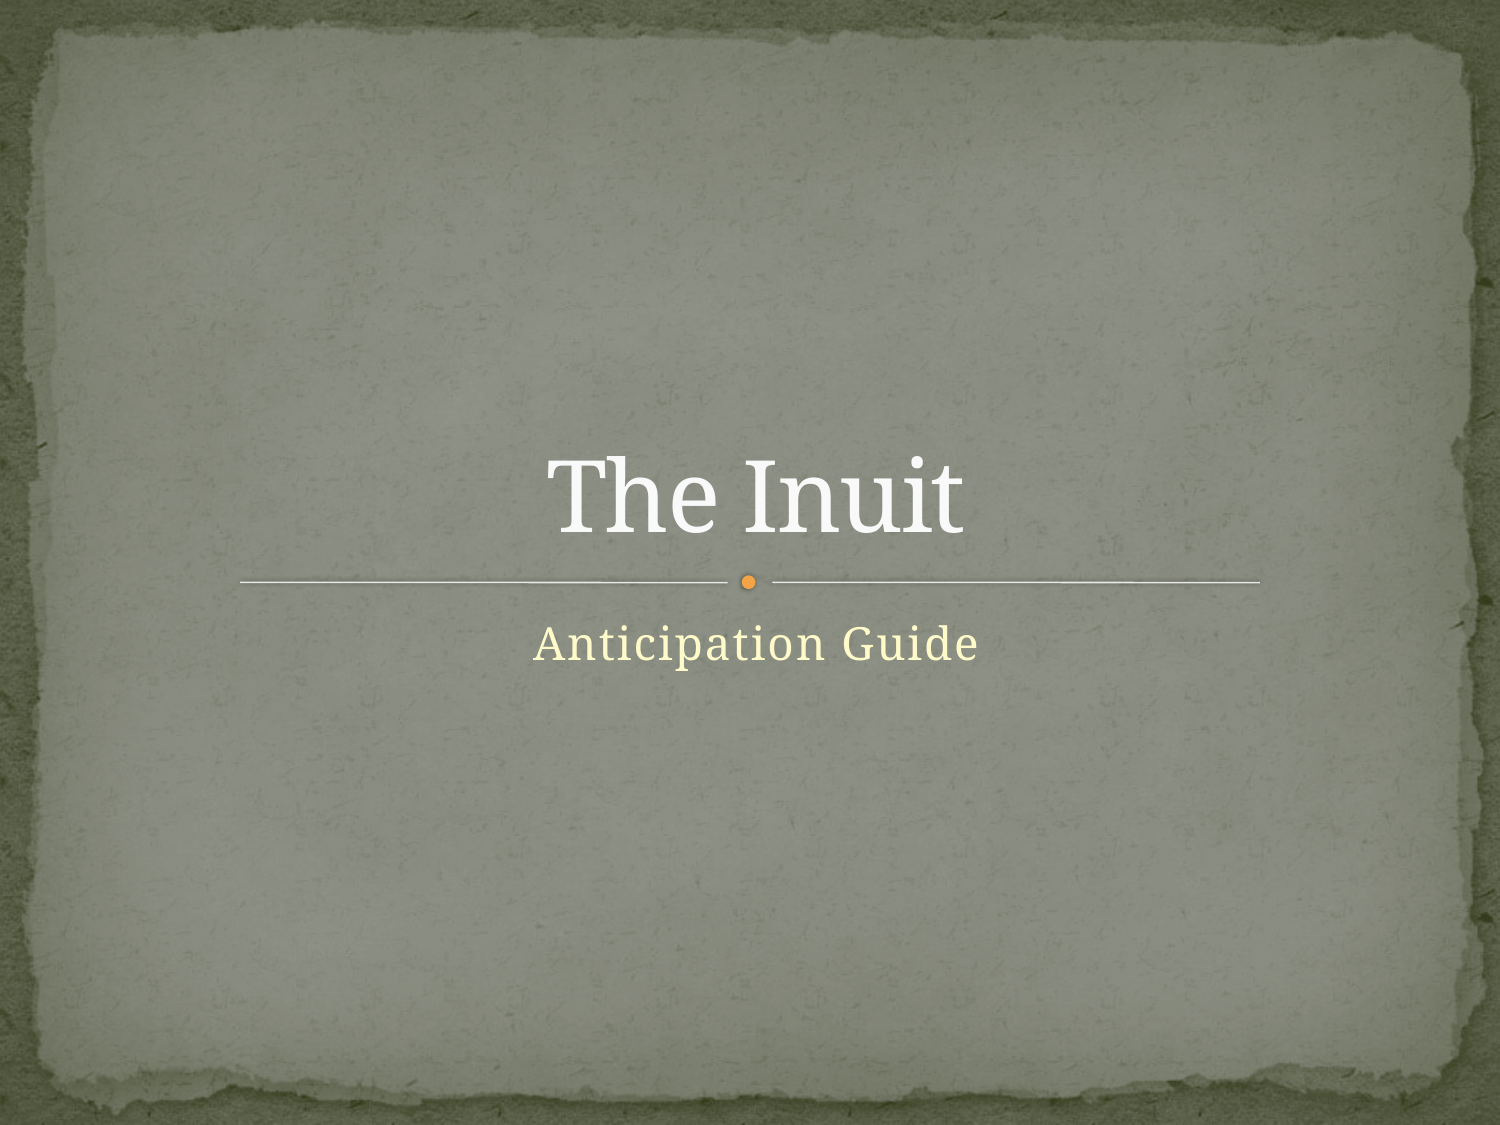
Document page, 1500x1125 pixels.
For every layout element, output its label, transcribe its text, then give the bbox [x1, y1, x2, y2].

subtitle Anticipation Guide [75, 606, 1438, 795]
title The Inuit [74, 235, 1438, 561]
